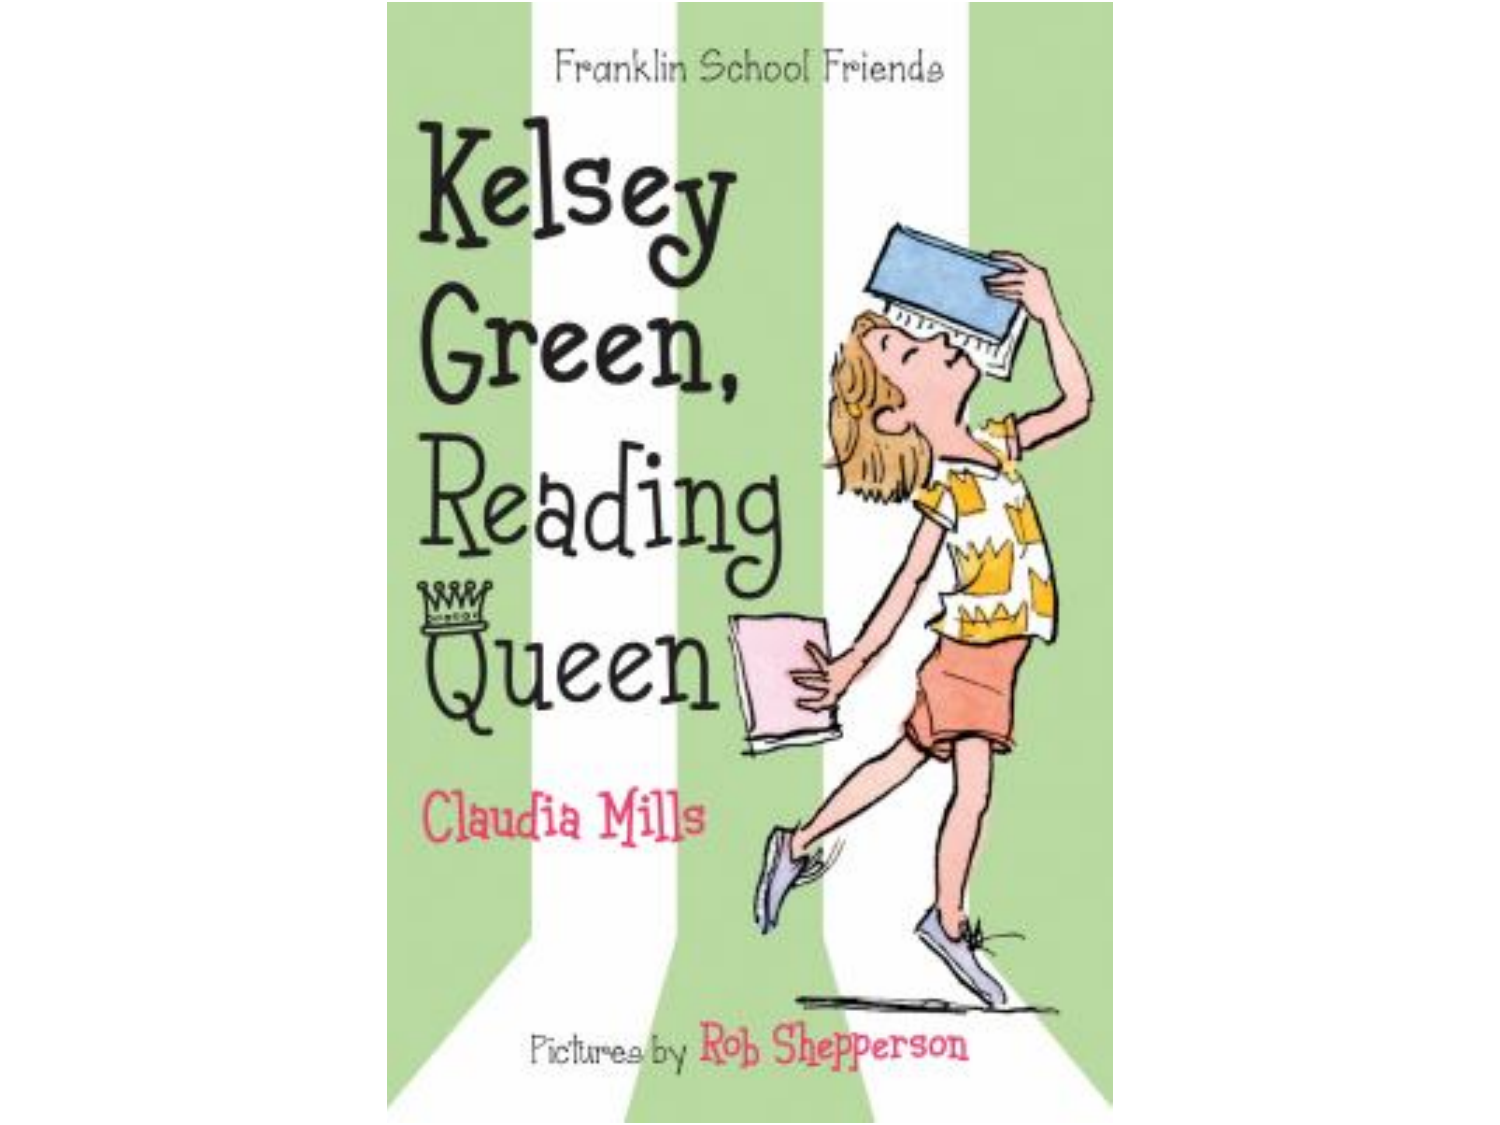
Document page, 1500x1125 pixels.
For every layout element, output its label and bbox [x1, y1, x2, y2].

picture [387, 2, 1113, 1123]
